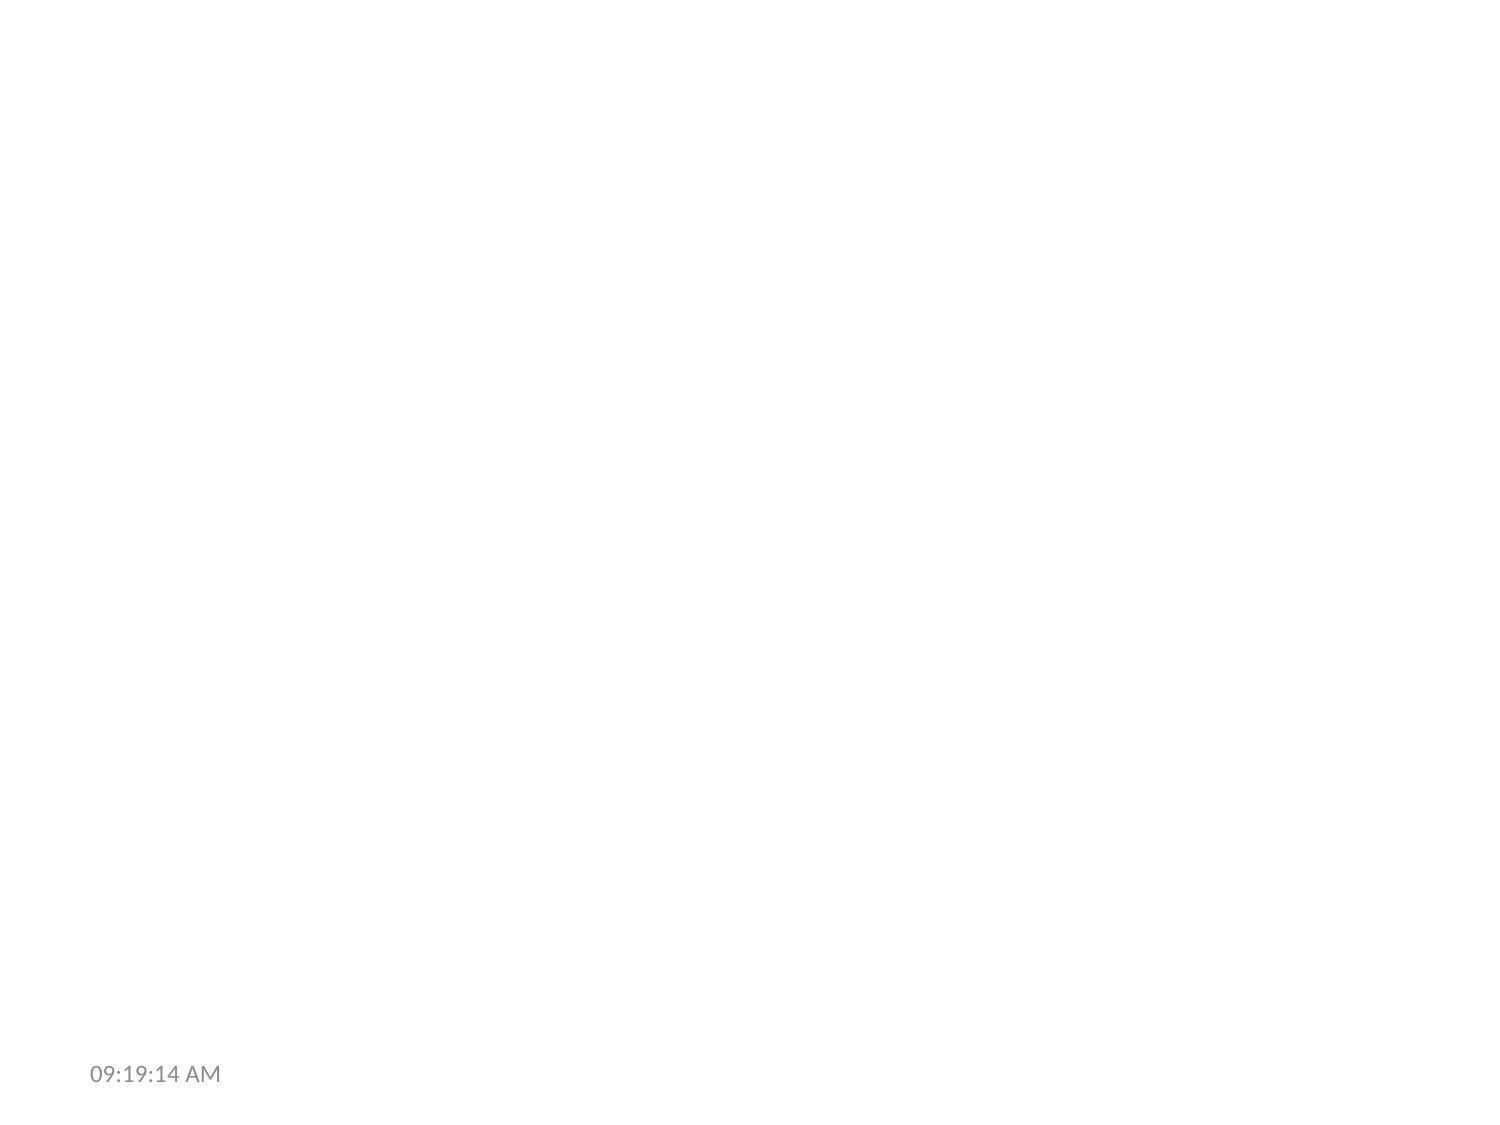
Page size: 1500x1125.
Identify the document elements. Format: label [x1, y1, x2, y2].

slide_number [75, 1042, 425, 1103]
